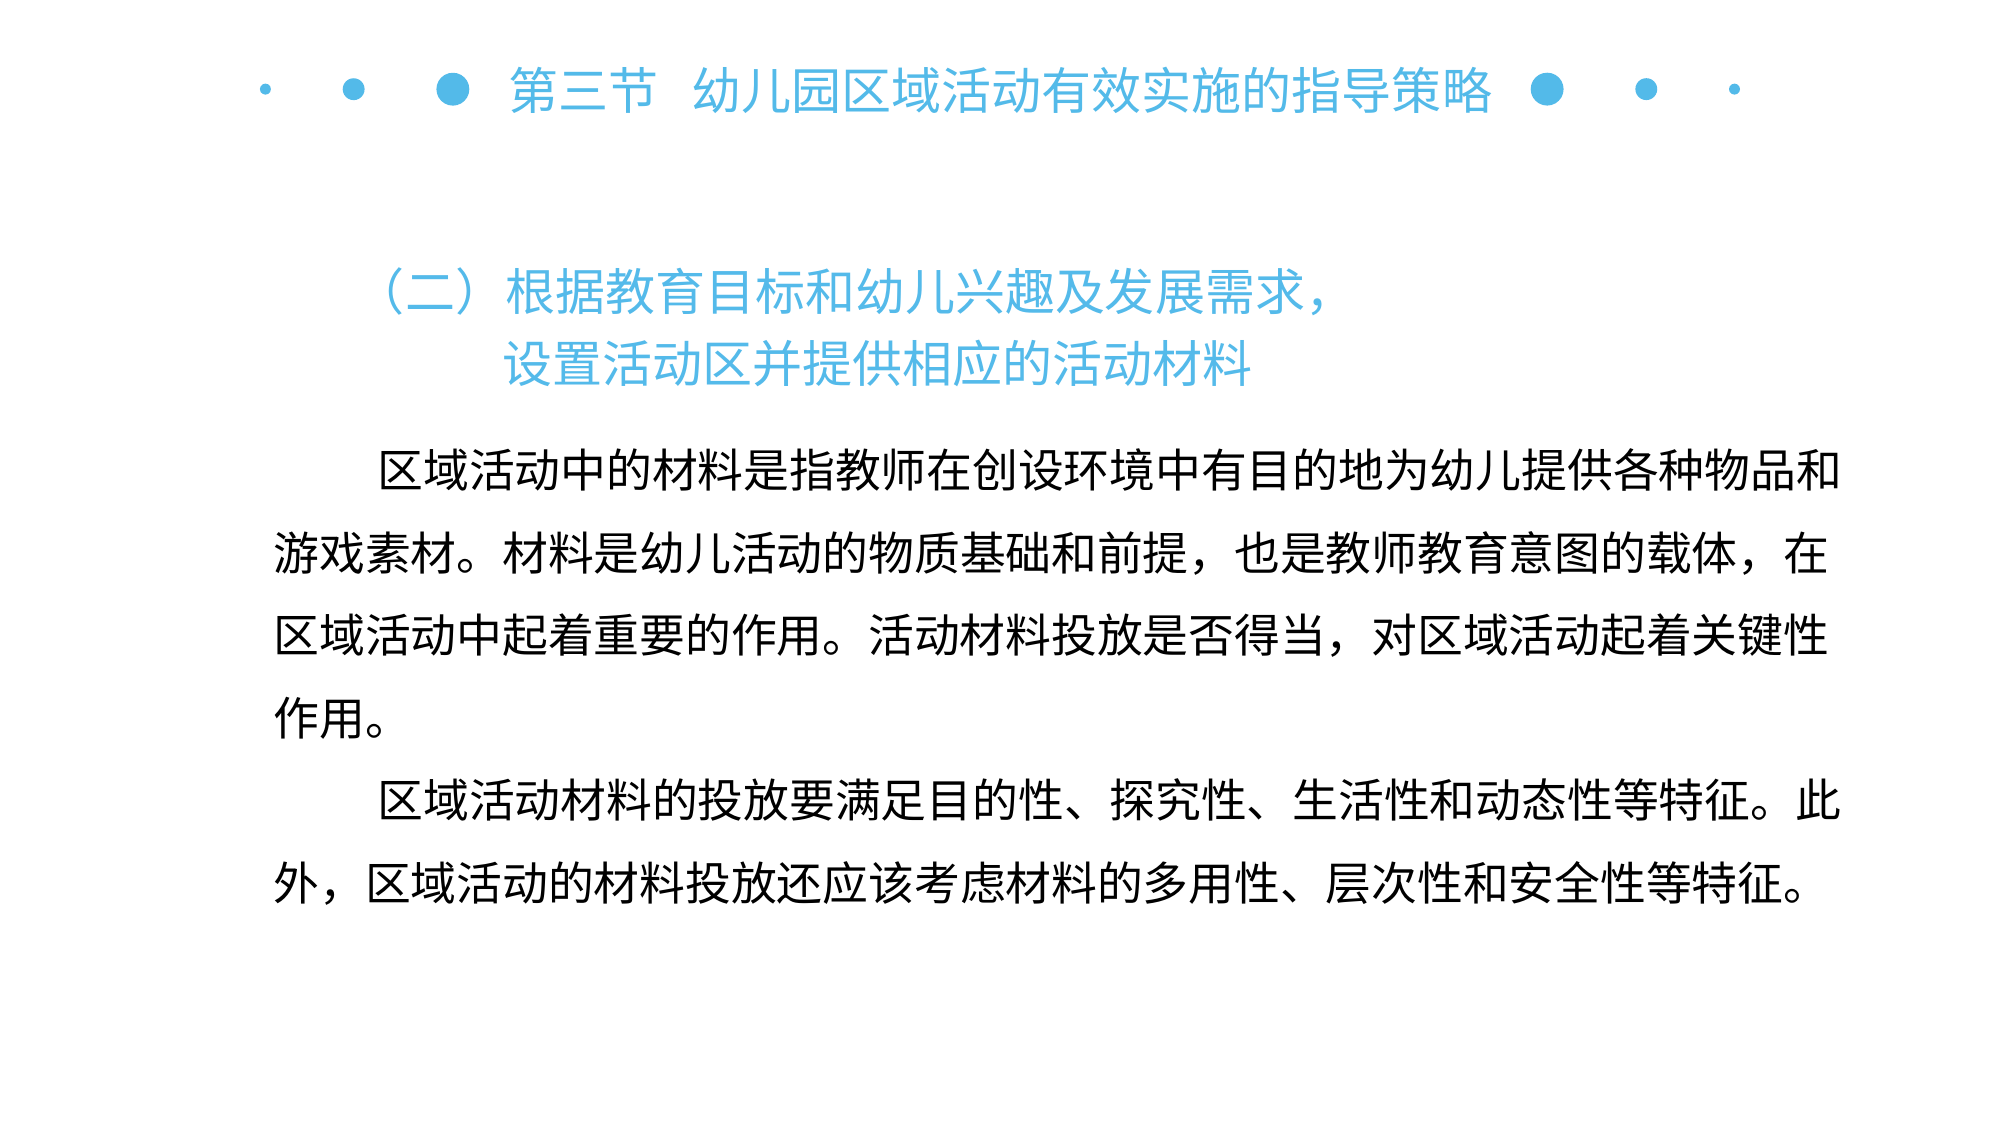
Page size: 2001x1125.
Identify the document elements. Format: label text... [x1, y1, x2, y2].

text_box [1729, 83, 1741, 95]
text_box [1530, 72, 1564, 106]
text_box [342, 78, 365, 101]
text_box 区域活动中的材料是指教师在创设环境中有目的地为幼儿提供各种物品和游戏素材。材料是幼儿活动的物质基础和前提，也是教师教育意图的载体，在区域活动中起着重要的作用。活动材料投放是否得当，对区域活动起着关键性作用。 区域活动材料的投放要满足目的性、探究性、生活性和动态性等特征。此外，区域活动的材料投放还应该考虑材料的多用性、层次性和安全性等特征。 [266, 407, 1880, 917]
text_box （二）根据教育目标和幼儿兴趣及发展需求， 设置活动区并提供相应的活动材料 [347, 241, 1363, 400]
text_box 第三节 幼儿园区域活动有效实施的指导策略 [500, 51, 1500, 127]
text_box [259, 83, 271, 95]
text_box [1635, 78, 1658, 101]
text_box [436, 72, 470, 106]
